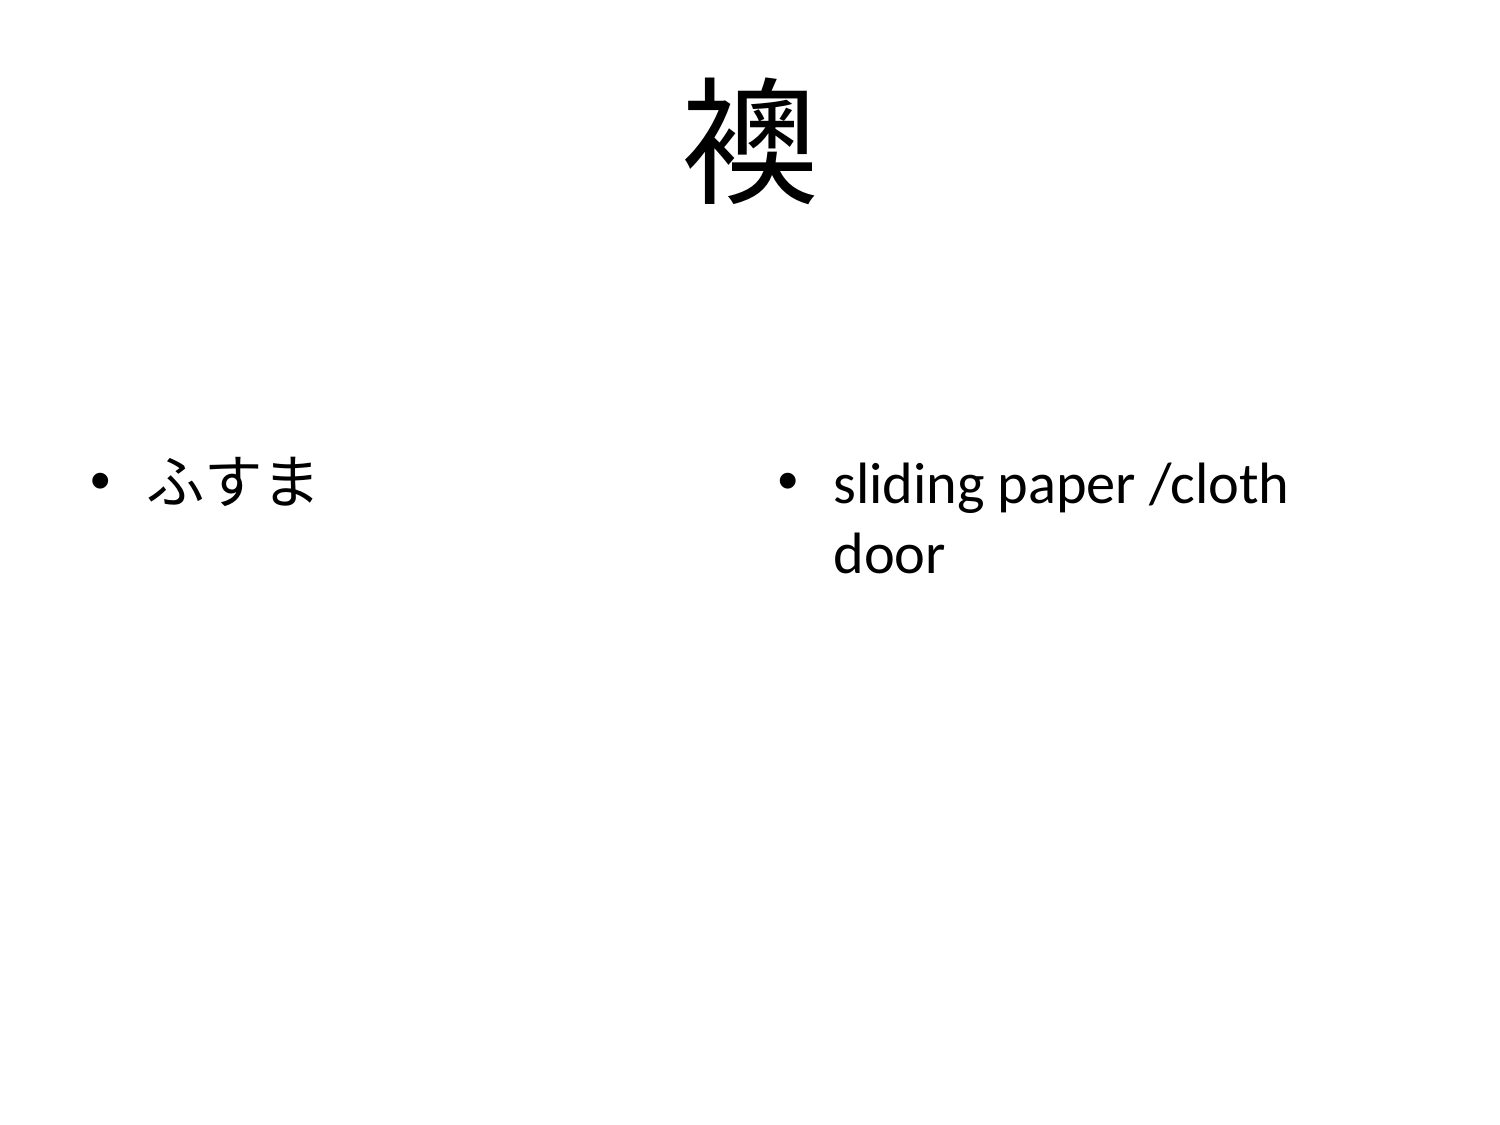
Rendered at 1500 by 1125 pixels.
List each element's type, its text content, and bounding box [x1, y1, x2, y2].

list ふすま [74, 437, 738, 1006]
title 襖 [74, 44, 1426, 233]
list sliding paper /cloth door [762, 437, 1426, 1006]
